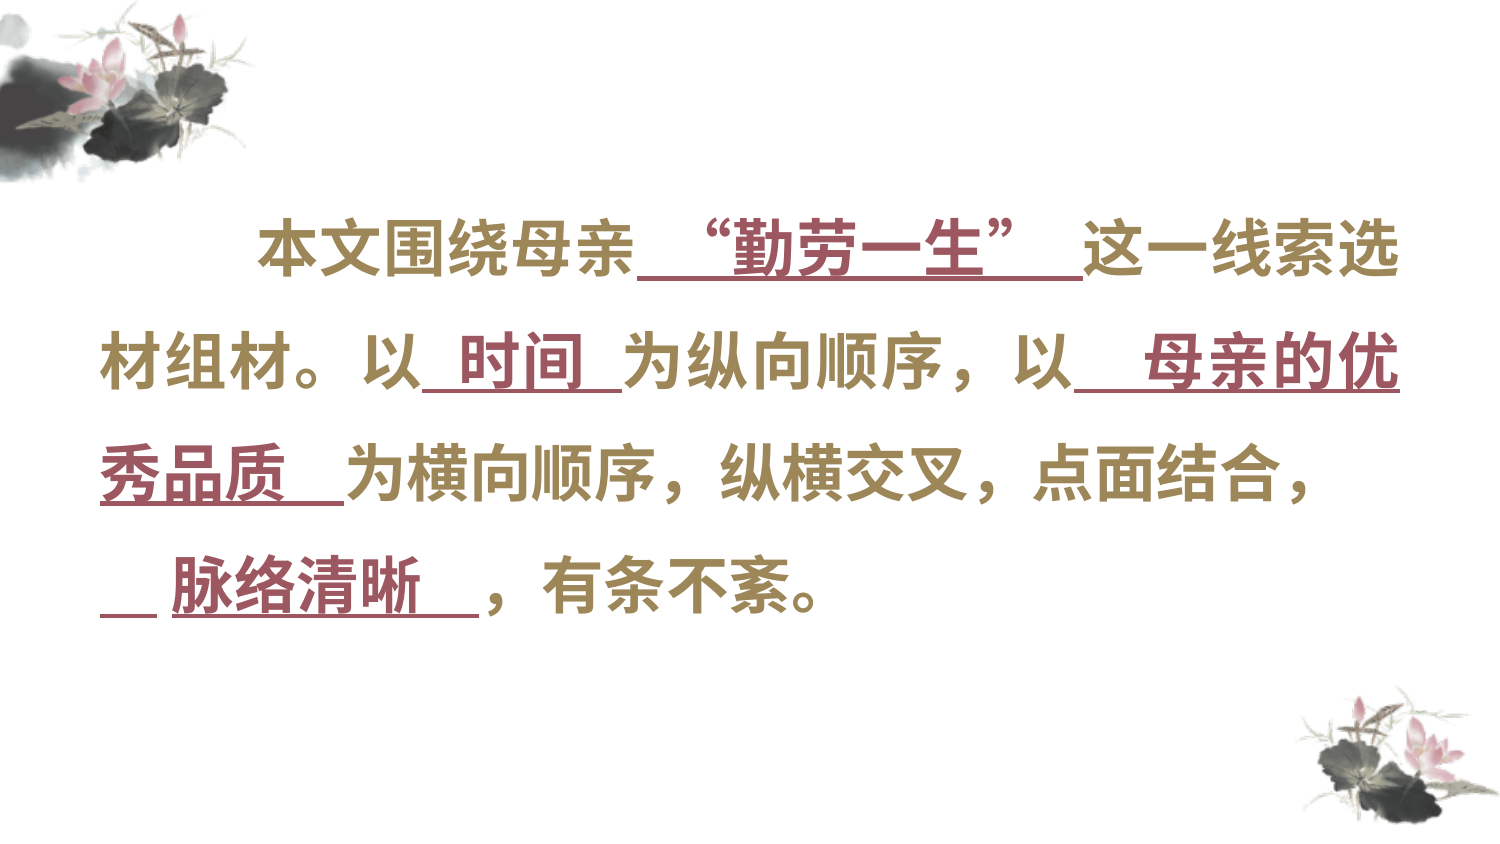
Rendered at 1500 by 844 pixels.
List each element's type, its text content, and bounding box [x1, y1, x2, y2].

picture [0, 0, 291, 184]
text_box 本文围绕母亲 “勤劳一生” 这一线索选材组材。以 时间 为纵向顺序，以 母亲的优秀品质 为横向顺序，纵横交叉，点面结合， 脉络清晰 ，有条不紊。 [88, 166, 1412, 627]
picture [1293, 678, 1500, 844]
